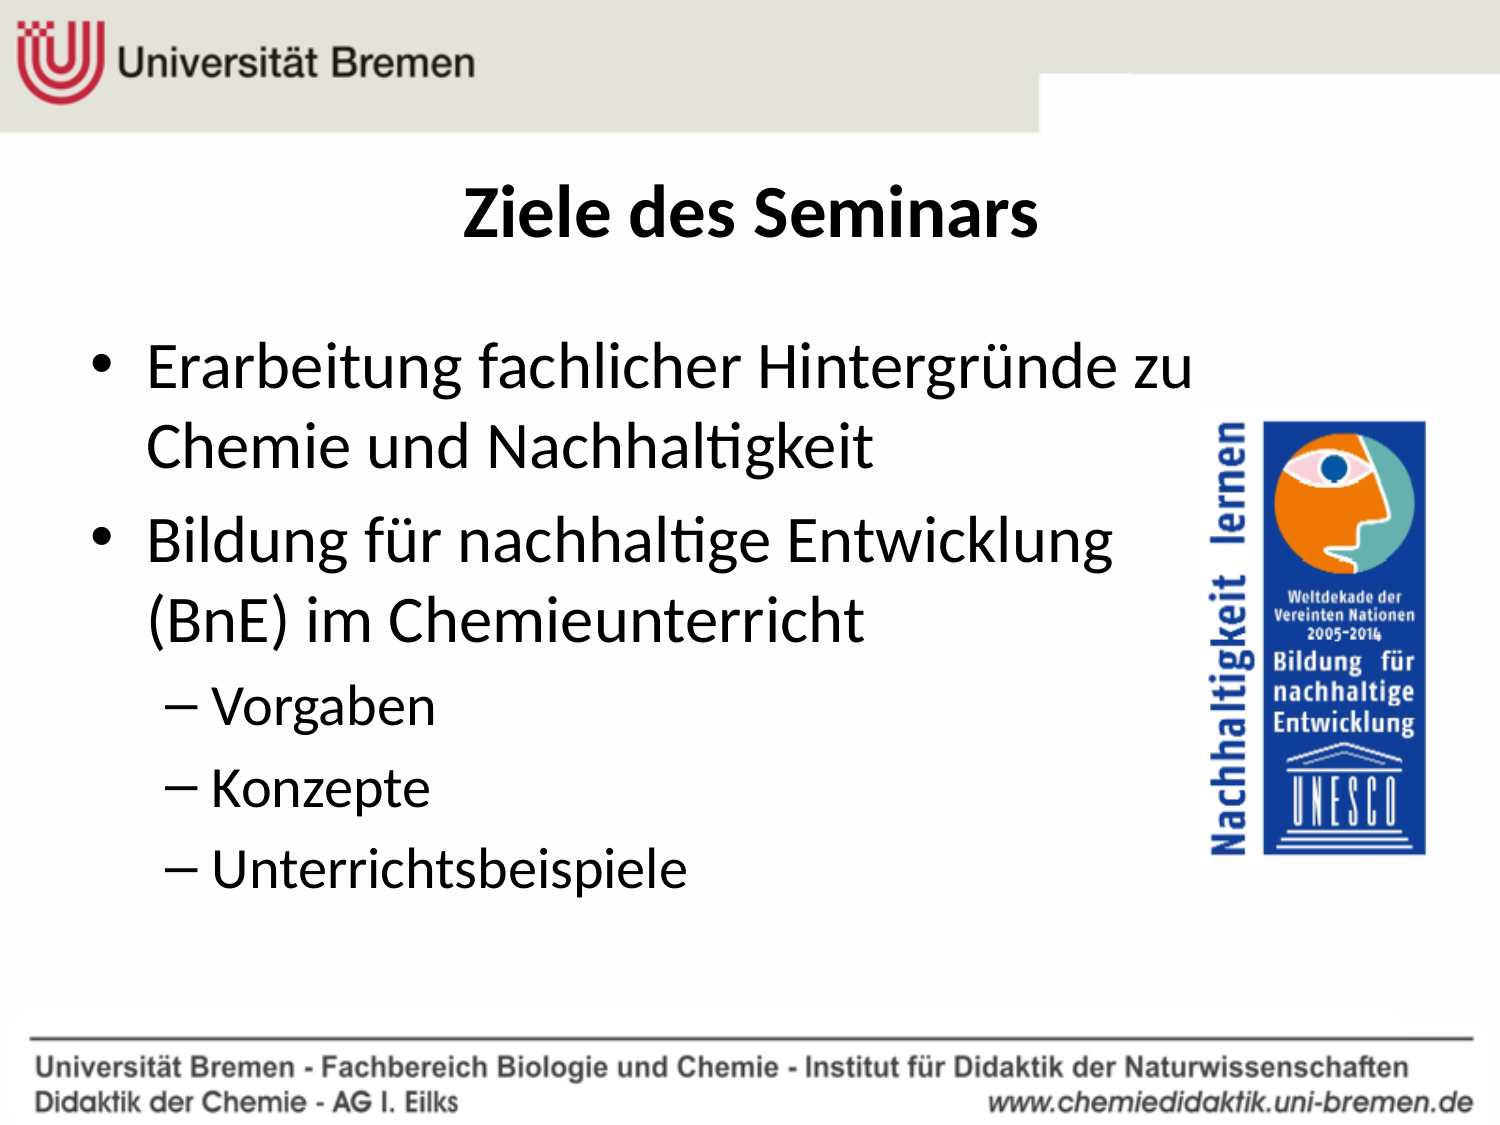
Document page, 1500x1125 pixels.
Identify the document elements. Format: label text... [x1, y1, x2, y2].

title Ziele des Seminars [76, 113, 1427, 302]
list Erarbeitung fachlicher Hintergründe zu Chemie und Nachhaltigkeit Bildung für nachhaltige Entwicklung (BnE) im Chemieunterricht Vorgaben Konzepte Unterrichtsbeispiele [75, 314, 1223, 1005]
picture [0, 0, 1500, 1125]
